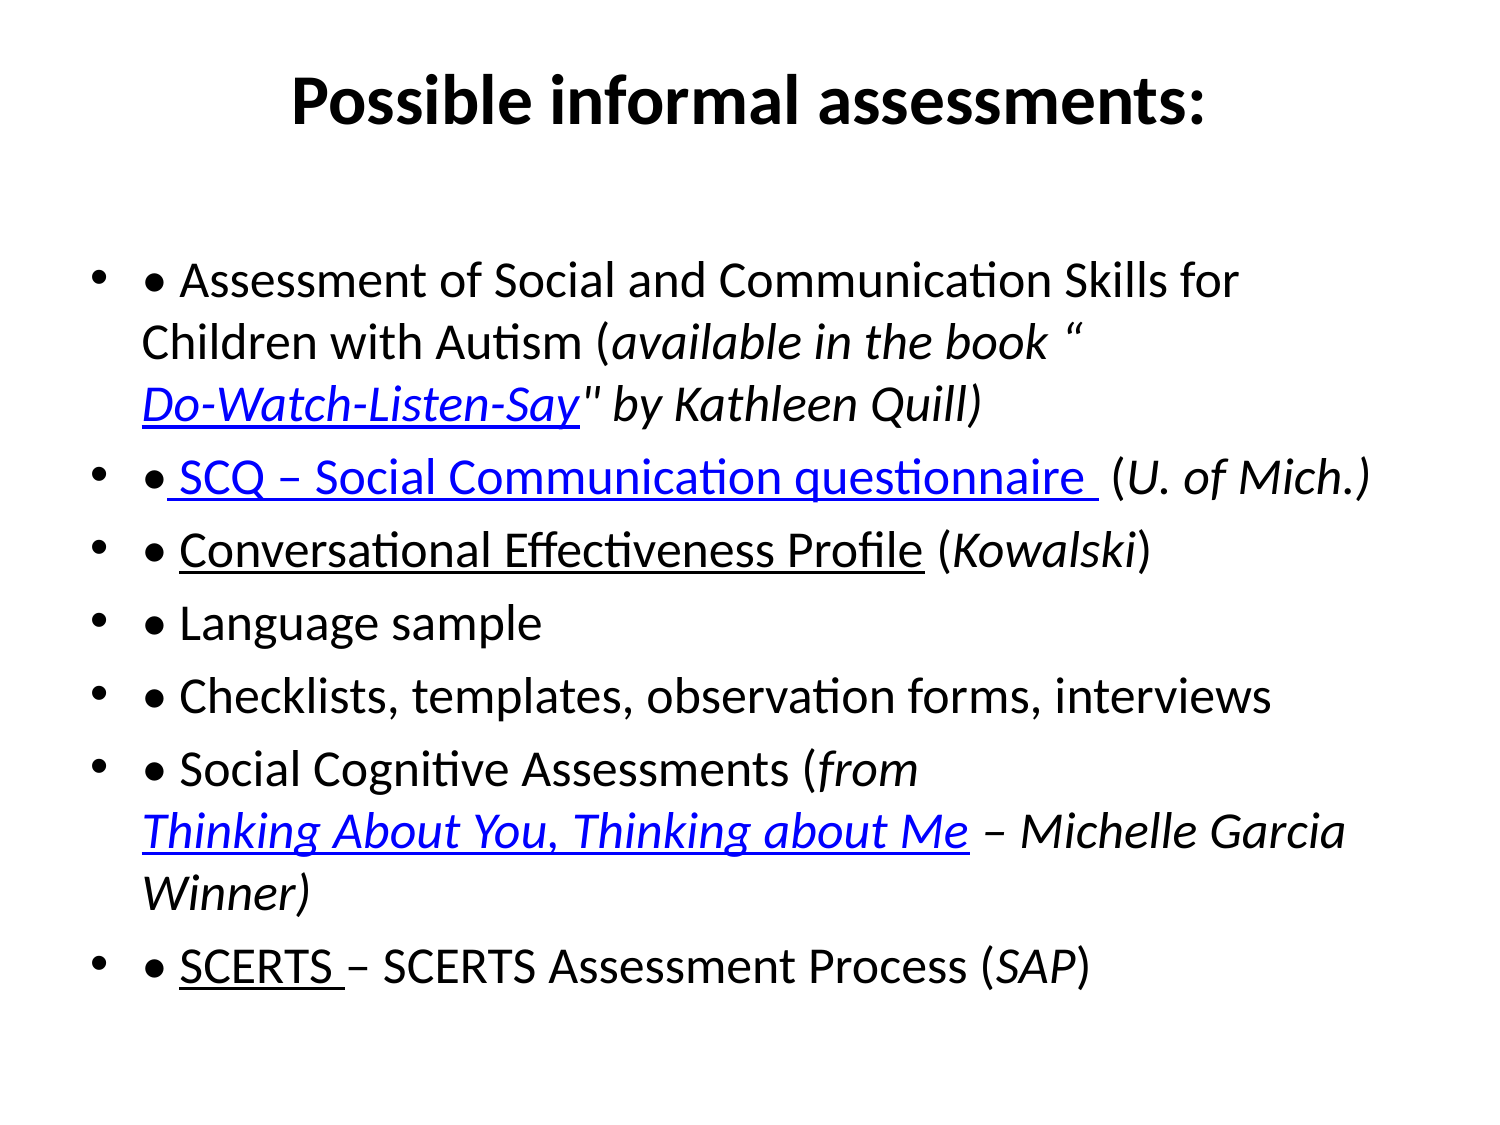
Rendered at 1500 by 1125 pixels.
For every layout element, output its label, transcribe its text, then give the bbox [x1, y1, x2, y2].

title Possible informal assessments: [75, 45, 1425, 233]
list • Assessment of Social and Communication Skills for Children with Autism (available in the book “Do-Watch-Listen-Say" by Kathleen Quill) • SCQ – Social Communication questionnaire (U. of Mich.) • Conversational Effectiveness Profile (Kowalski) • Language sample • Checklists, templates, observation forms, interviews • Social Cognitive Assessments (from Thinking About You, Thinking about Me – Michelle Garcia Winner) • SCERTS – SCERTS Assessment Process (SAP) [75, 237, 1425, 1013]
